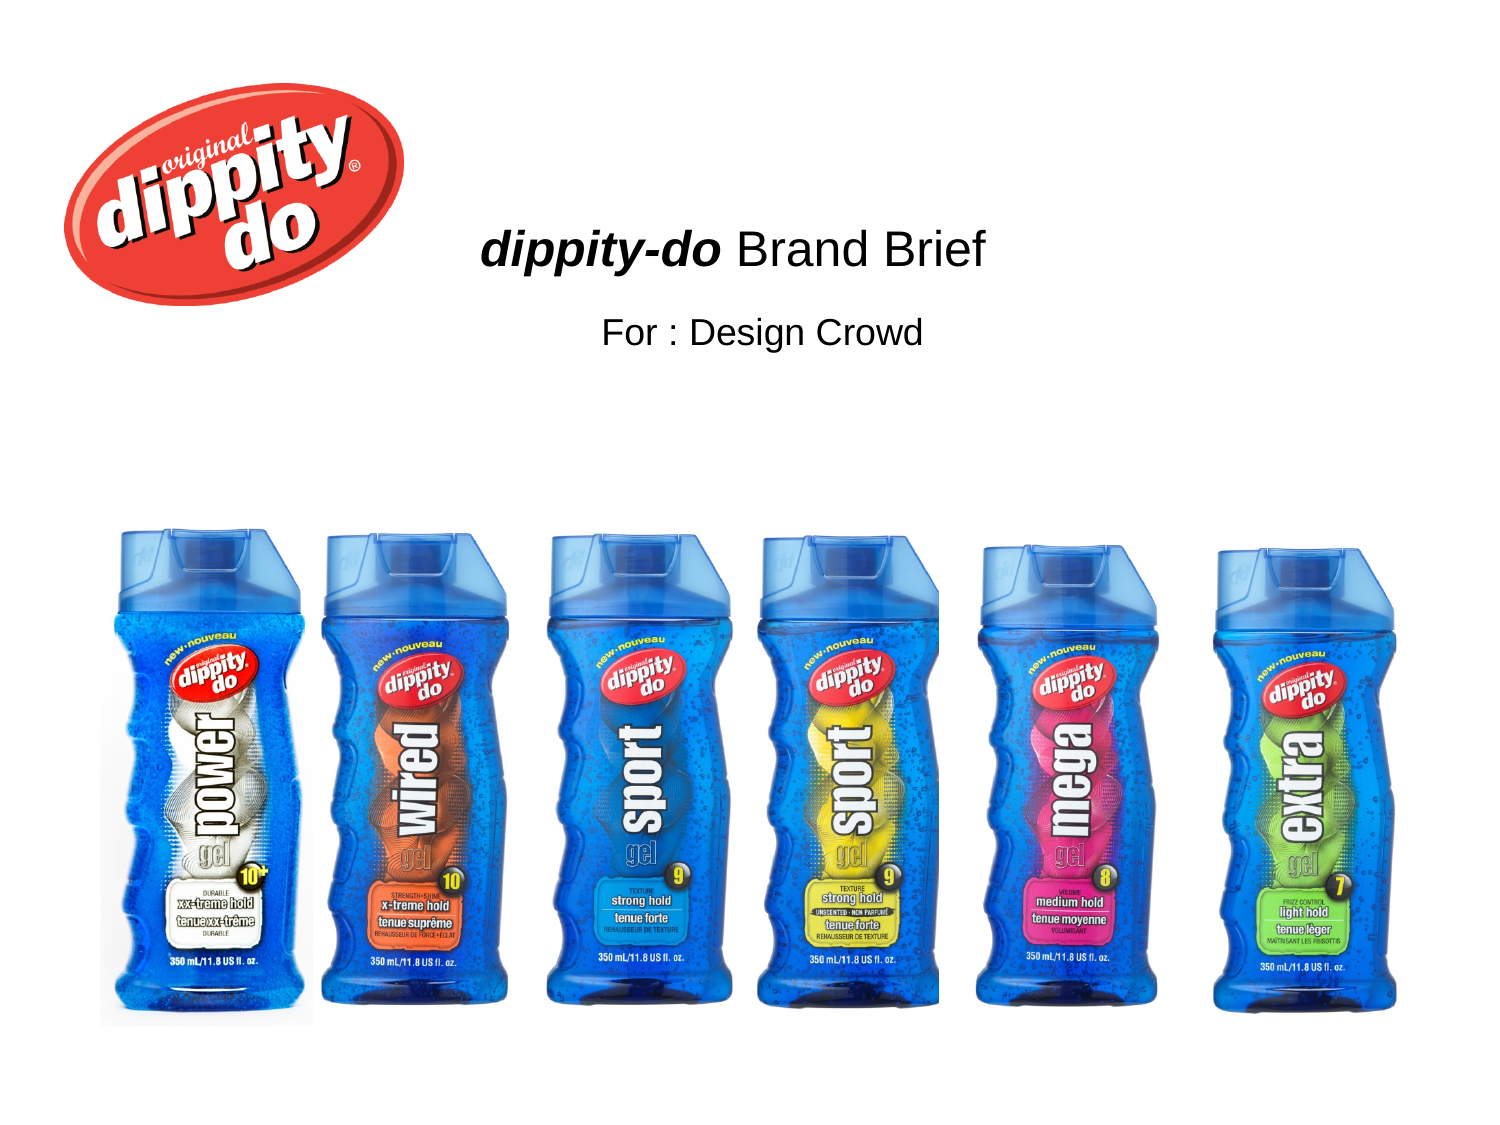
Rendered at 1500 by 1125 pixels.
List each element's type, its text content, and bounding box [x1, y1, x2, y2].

picture [532, 511, 1451, 1032]
text_box For : Design Crowd [586, 300, 950, 361]
picture [100, 500, 528, 1026]
title dippity-do Brand Brief [102, 125, 1378, 367]
picture [64, 83, 405, 307]
